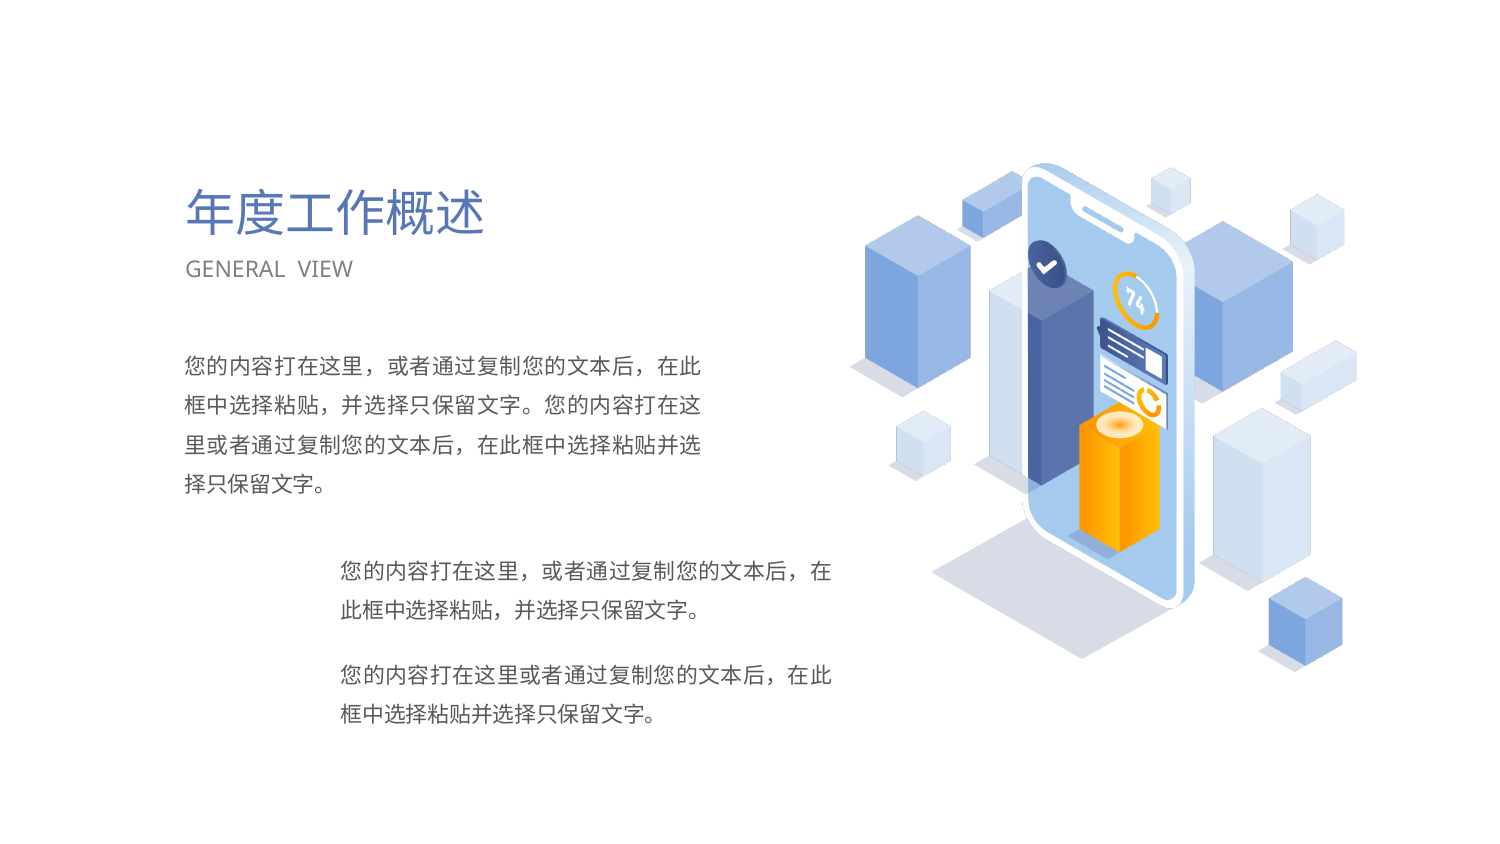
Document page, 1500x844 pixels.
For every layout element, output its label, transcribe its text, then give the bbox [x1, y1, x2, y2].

text_box 您的内容打在这里，或者通过复制您的文本后，在此框中选择粘贴，并选择只保留文字。您的内容打在这里或者通过复制您的文本后，在此框中选择粘贴并选择只保留文字。 [184, 339, 703, 498]
text_box 您的内容打在这里，或者通过复制您的文本后，在此框中选择粘贴，并选择只保留文字。 您的内容打在这里或者通过复制您的文本后，在此框中选择粘贴并选择只保留文字。 [340, 544, 833, 727]
picture [849, 163, 1357, 672]
text_box GENERAL VIEW [170, 246, 475, 290]
text_box 年度工作概述 [170, 174, 560, 250]
